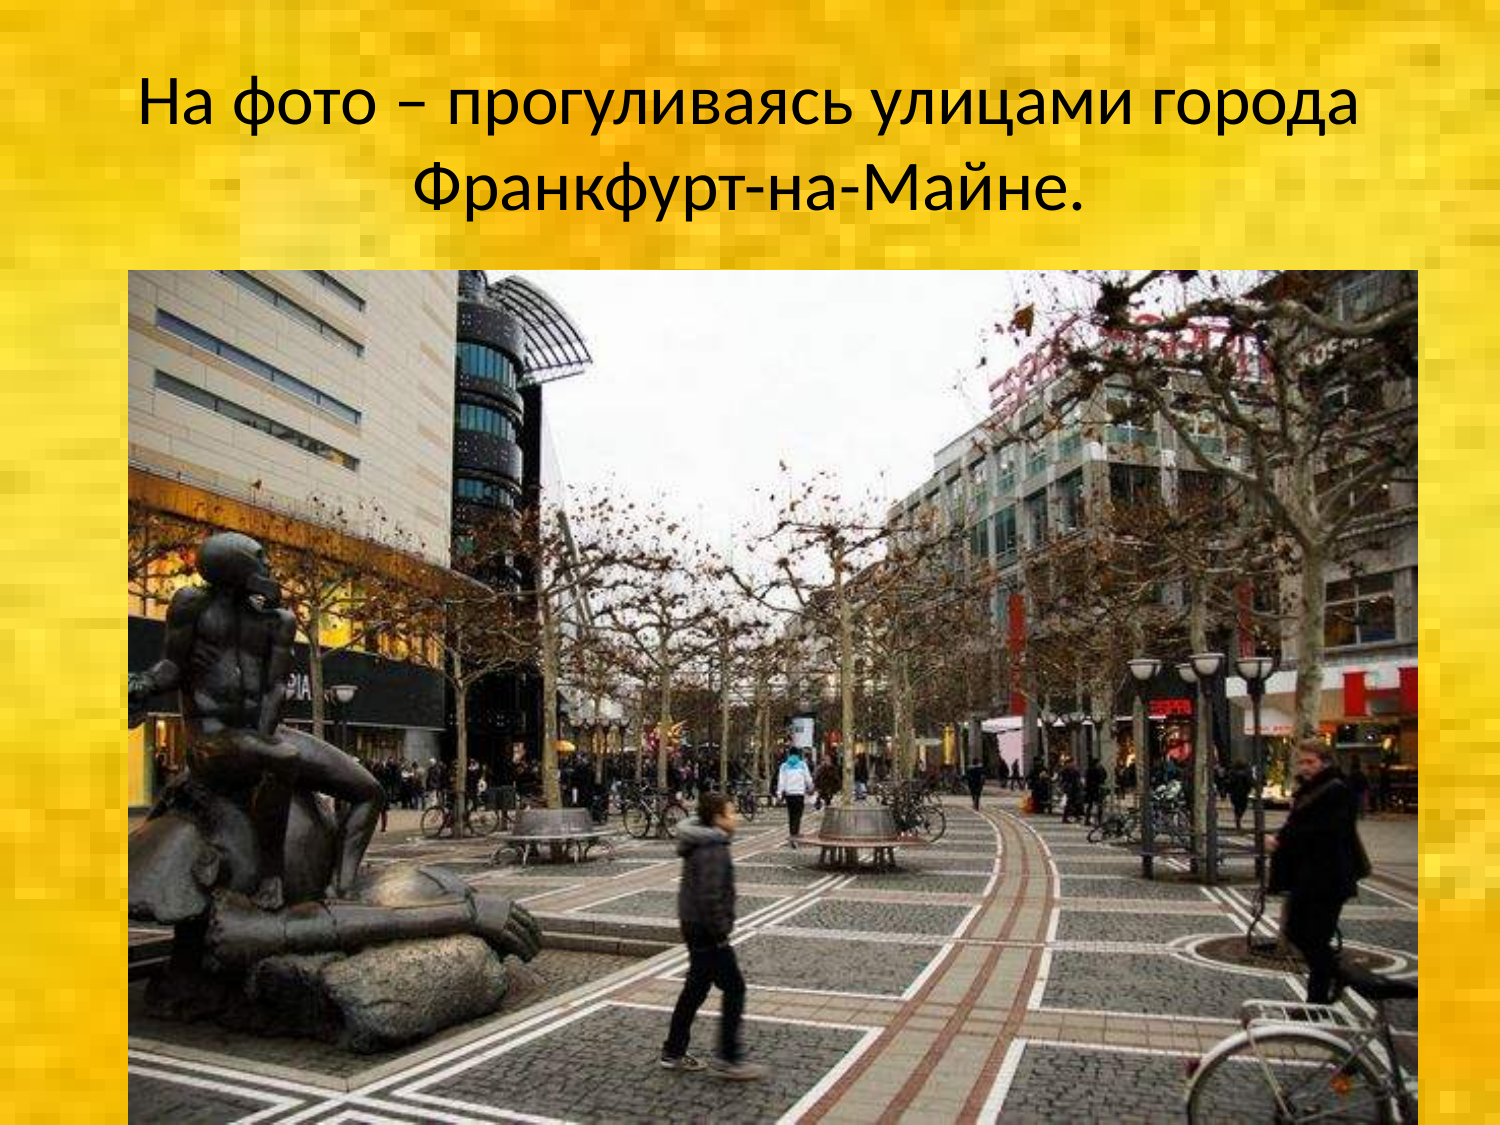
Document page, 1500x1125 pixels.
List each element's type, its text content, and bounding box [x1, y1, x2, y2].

title На фото – прогуливаясь улицами города Франкфурт-на-Майне. [75, 45, 1425, 233]
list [128, 270, 1419, 1125]
picture [0, 0, 1500, 1125]
